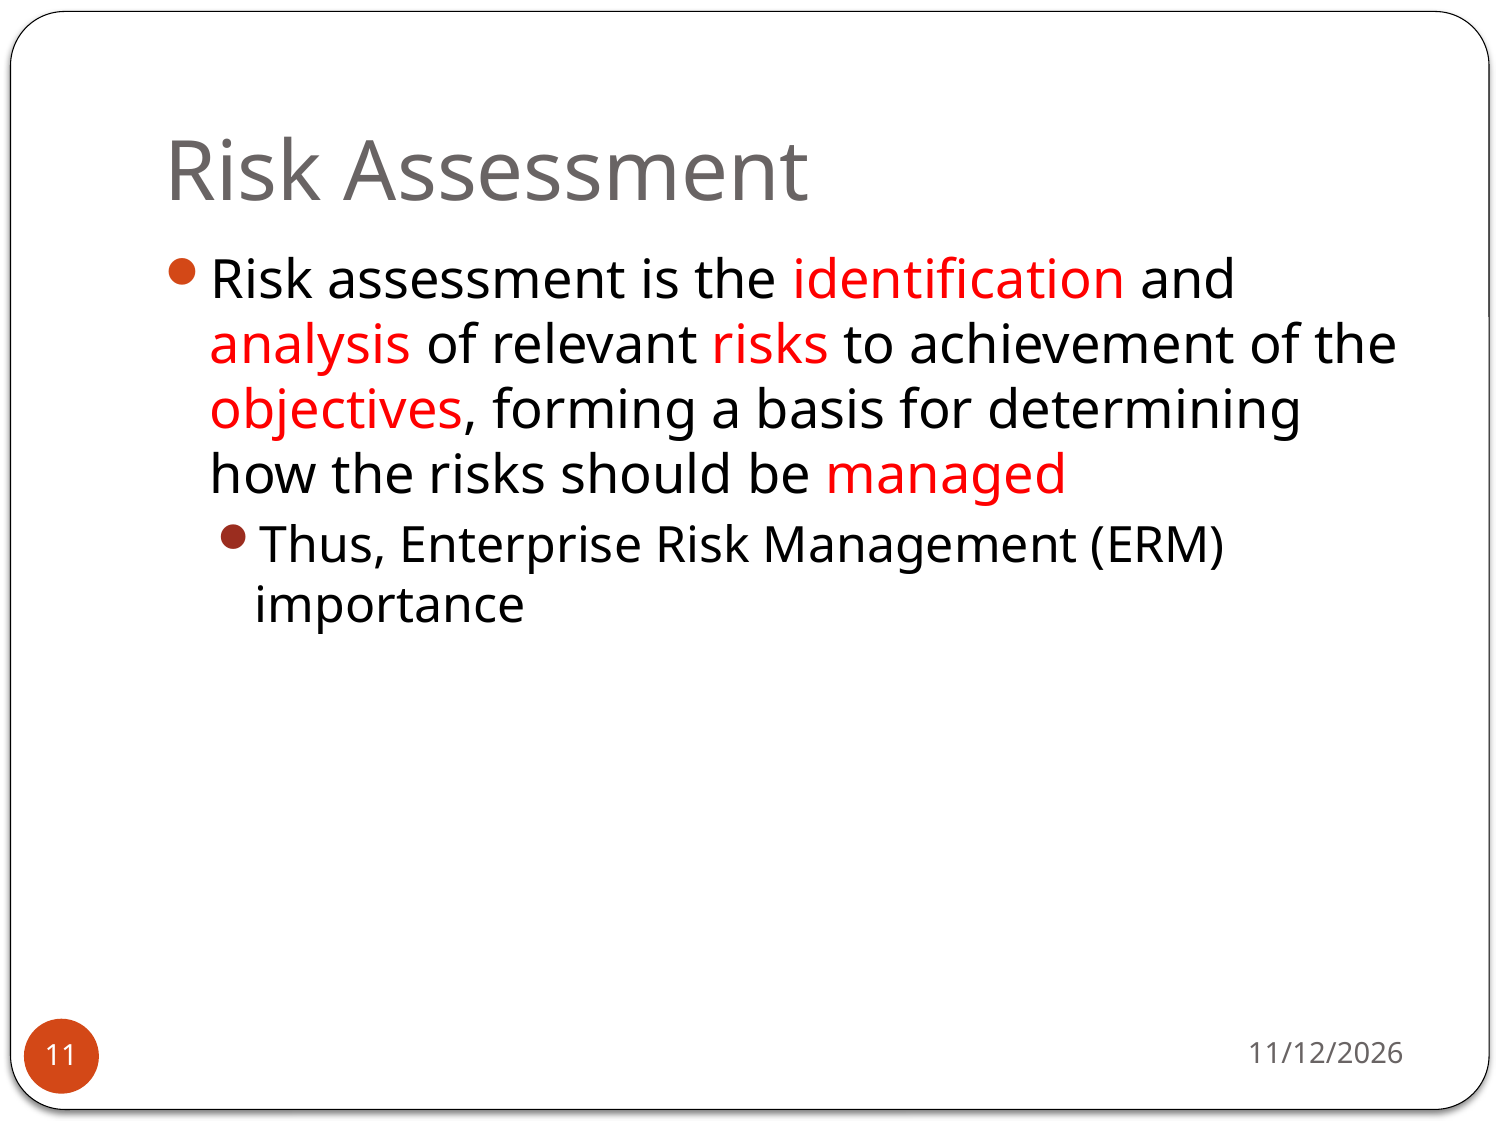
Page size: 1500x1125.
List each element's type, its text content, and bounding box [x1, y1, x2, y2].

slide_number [1012, 1015, 1419, 1094]
list Risk assessment is the identification and analysis of relevant risks to achievement of the objectives, forming a basis for determining how the risks should be managed Thus, Enterprise Risk Management (ERM) importance [150, 237, 1425, 988]
title Risk Assessment [150, 45, 1425, 233]
slide_number 11 [23, 1018, 99, 1094]
